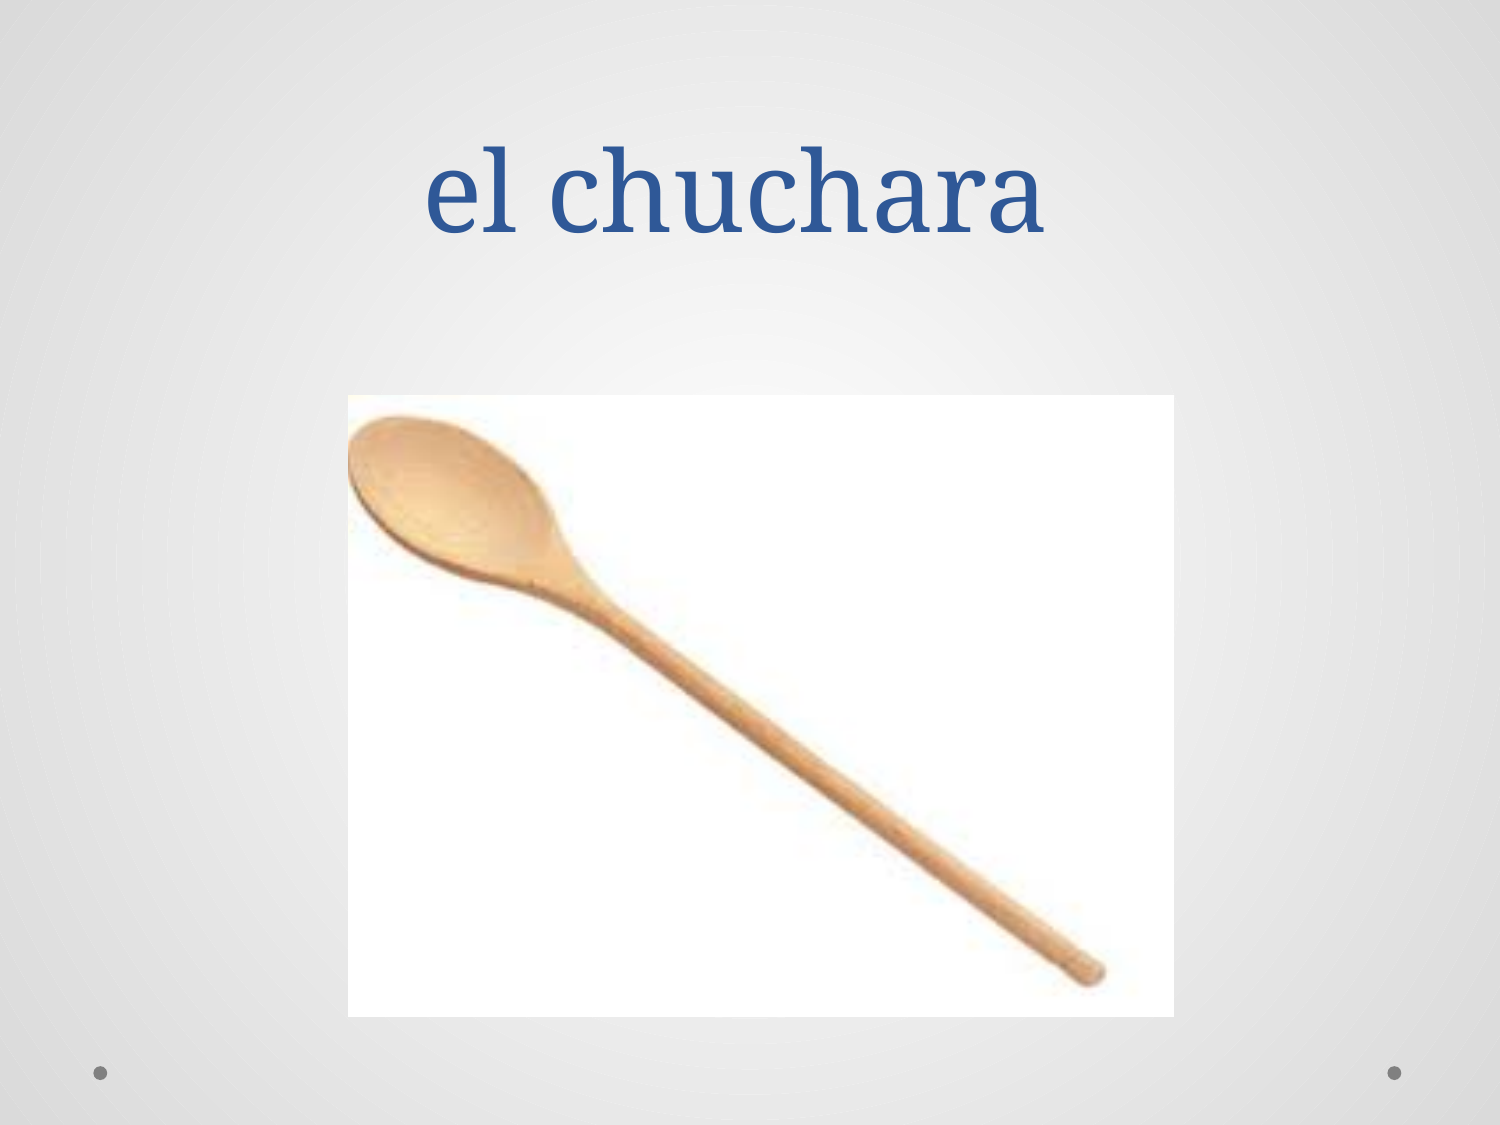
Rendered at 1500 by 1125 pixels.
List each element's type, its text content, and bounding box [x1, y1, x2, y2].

title el chuchara [75, 0, 1425, 263]
picture [348, 394, 1174, 1017]
